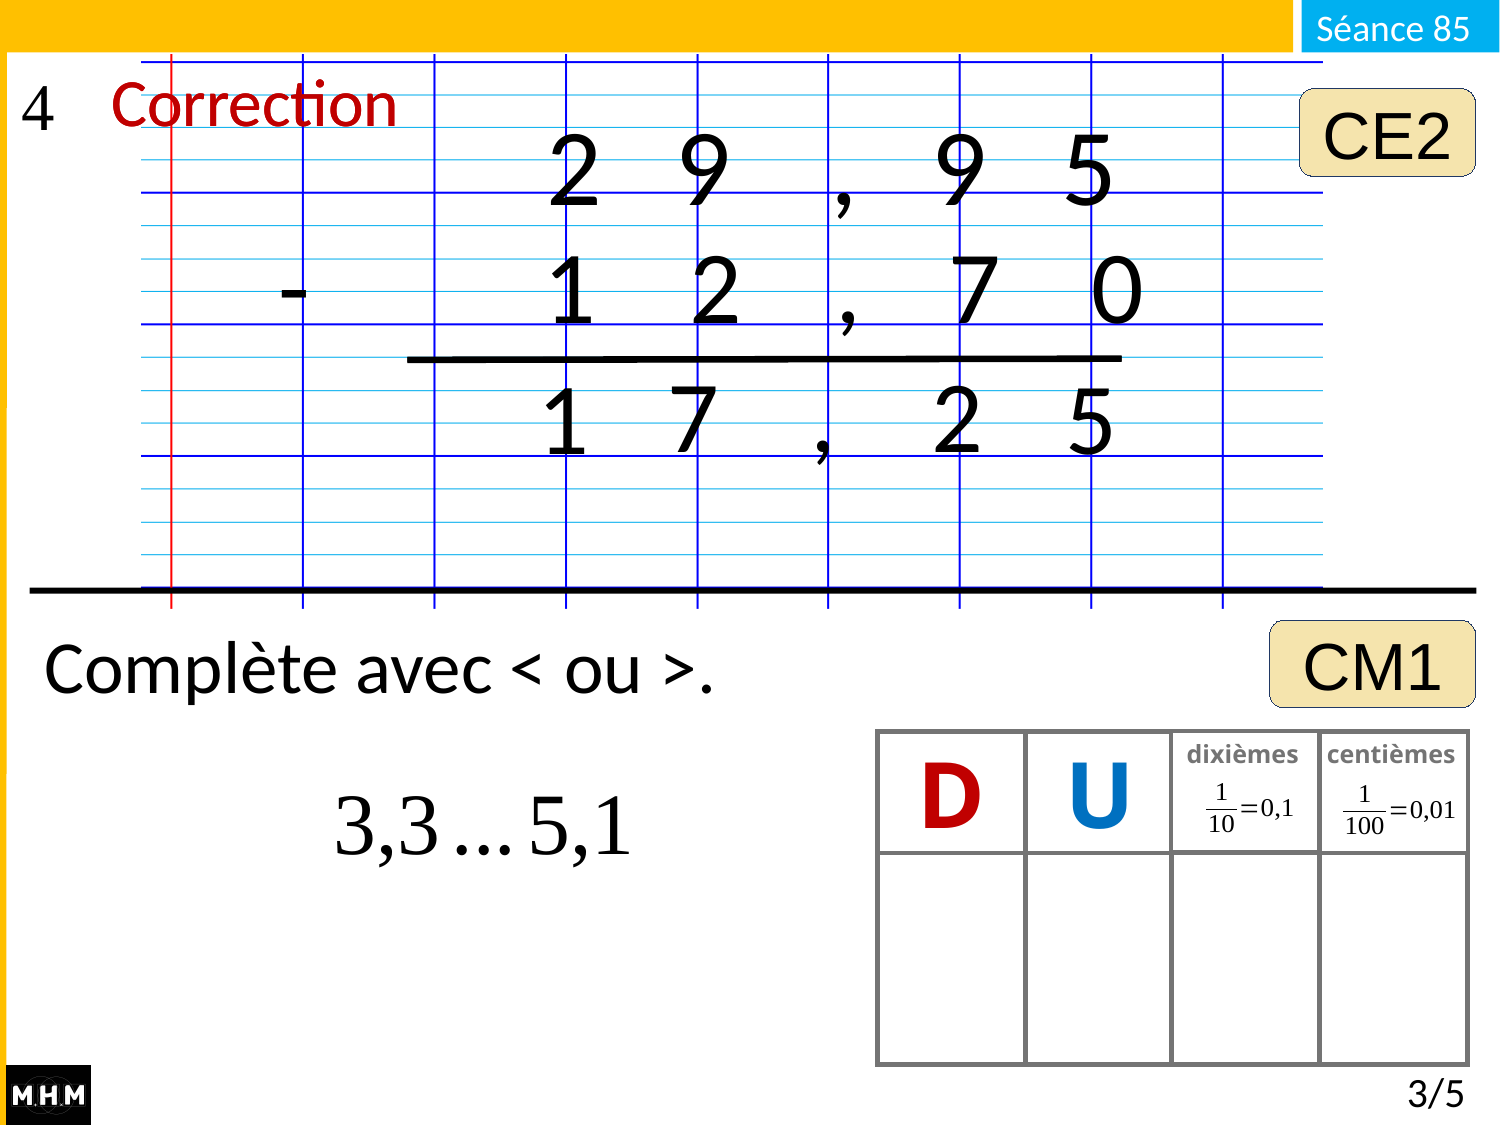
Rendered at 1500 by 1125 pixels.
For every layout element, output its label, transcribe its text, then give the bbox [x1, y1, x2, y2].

picture [140, 54, 1323, 620]
text_box Complète avec < ou >. [29, 594, 1085, 746]
text_box CE2 [1327, 88, 1476, 177]
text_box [877, 730, 1469, 1065]
list 3/5 [1373, 1064, 1500, 1125]
picture [6, 1065, 91, 1125]
text_box Correction [96, 60, 135, 149]
text_box CM1 [1269, 620, 1476, 708]
